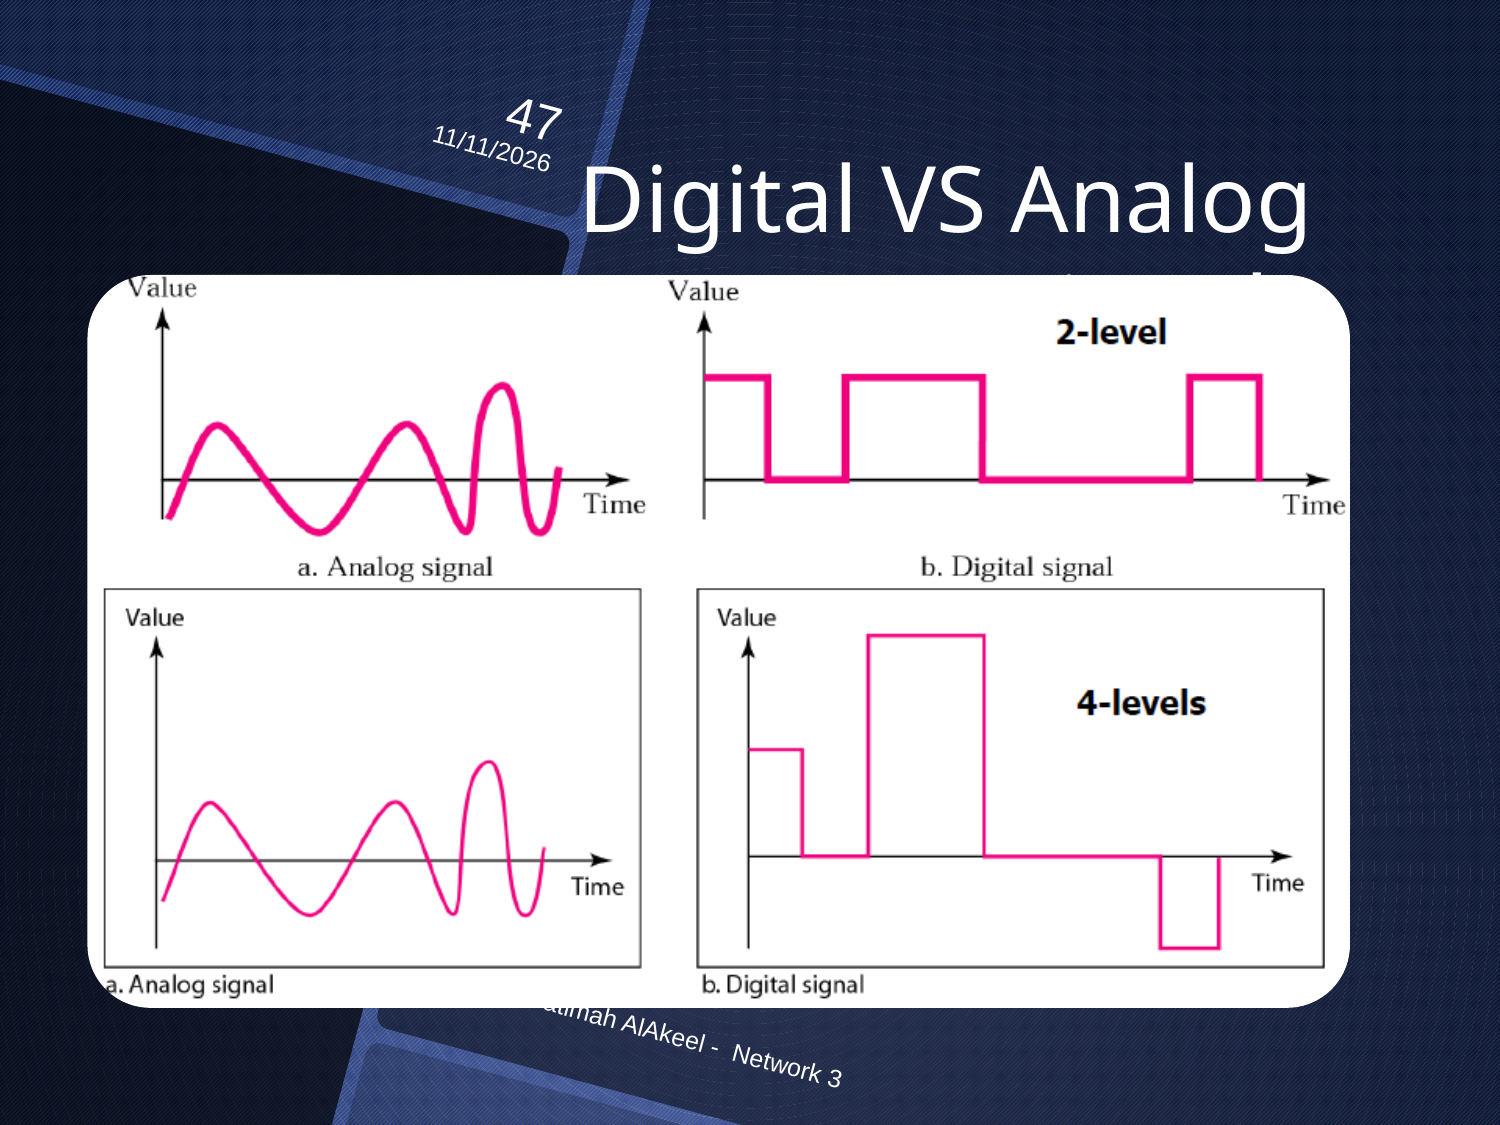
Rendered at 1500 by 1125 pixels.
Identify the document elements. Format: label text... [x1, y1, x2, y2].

title Digital VS Analog signals [497, 90, 1329, 268]
slide_number 47 [206, 1, 585, 157]
picture [86, 274, 1351, 1009]
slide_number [274, 81, 569, 197]
footer Fatimah AlAkeel - Network 3 [510, 1022, 903, 1123]
